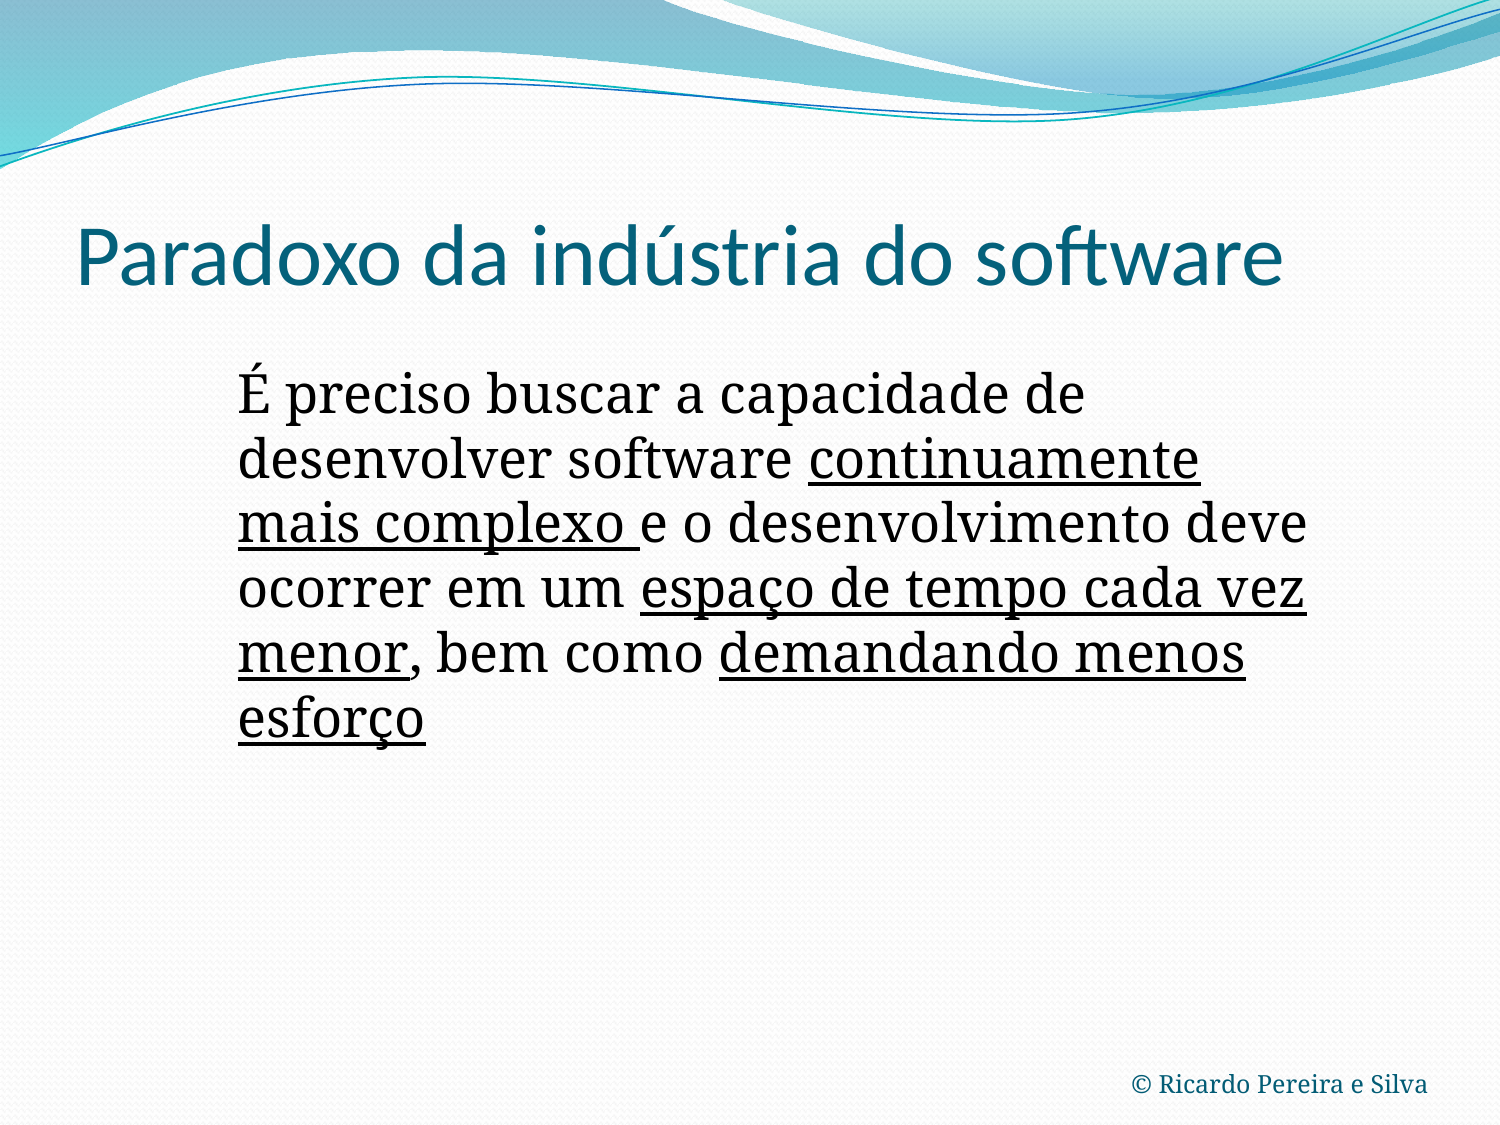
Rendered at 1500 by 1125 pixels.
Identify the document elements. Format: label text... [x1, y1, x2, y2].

list É preciso buscar a capacidade de desenvolver software continuamente mais complexo e o desenvolvimento deve ocorrer em um espaço de tempo cada vez menor, bem como demandando menos esforço [222, 351, 1325, 1038]
footer © Ricardo Pereira e Silva [1101, 1042, 1429, 1103]
title Paradoxo da indústria do software [75, 115, 1425, 303]
